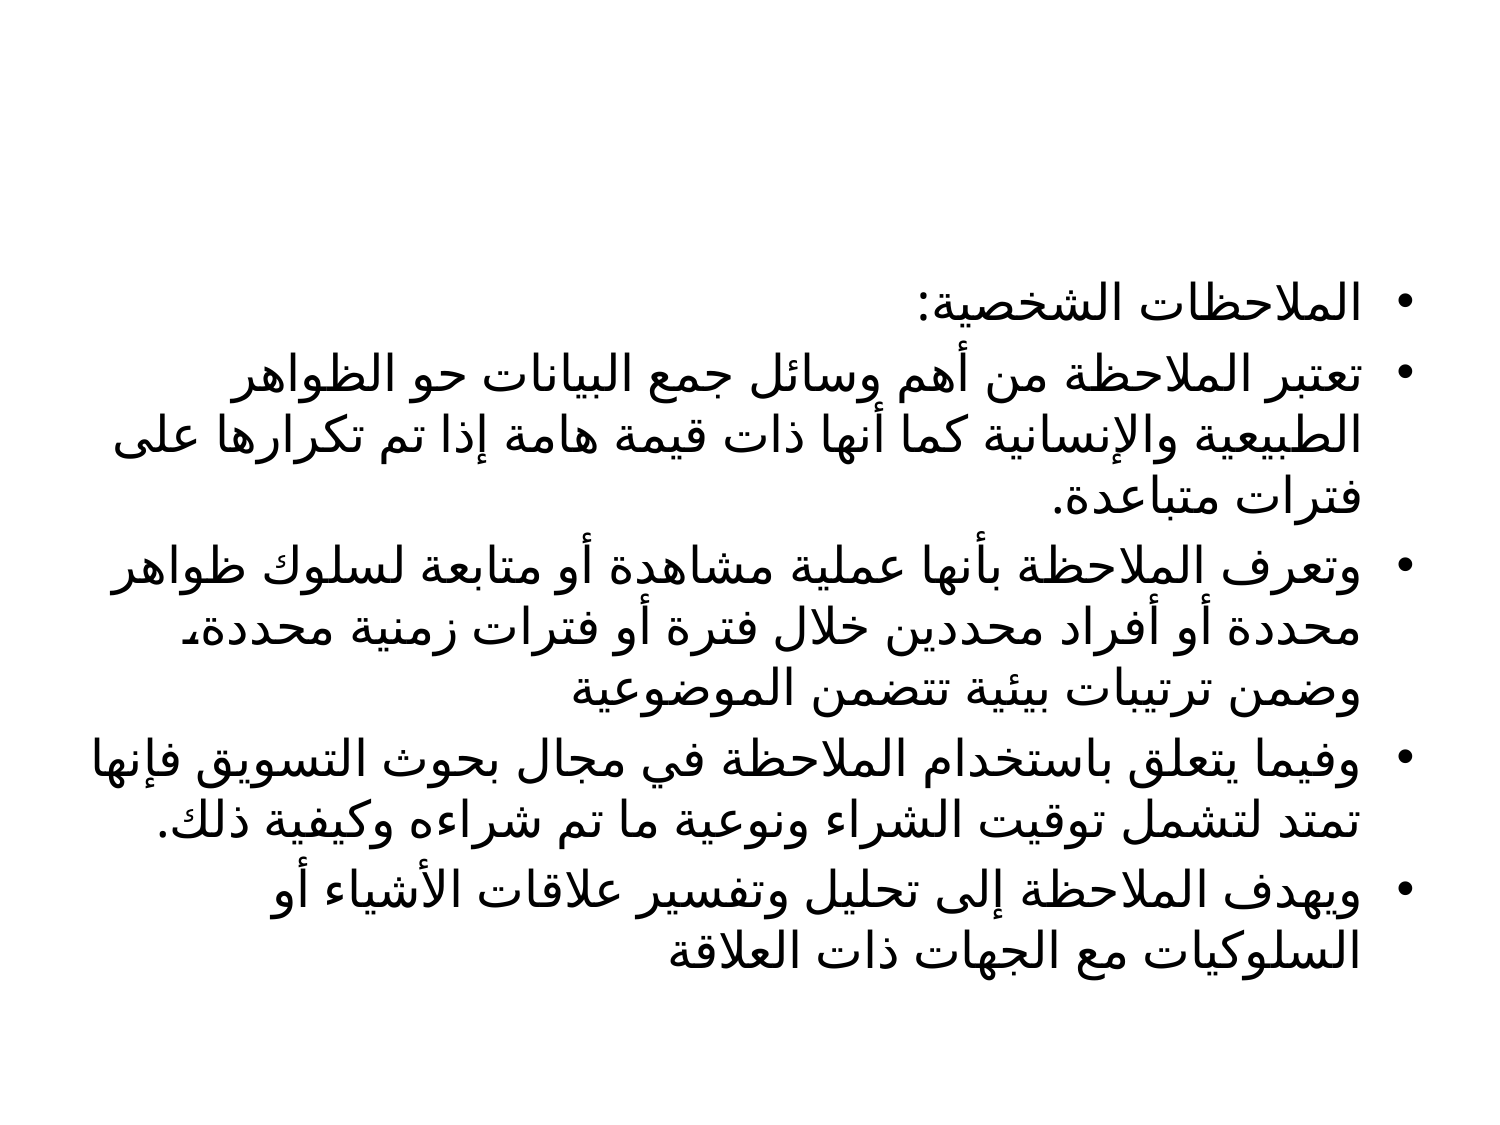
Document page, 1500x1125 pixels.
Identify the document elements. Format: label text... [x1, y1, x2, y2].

list الملاحظات الشخصية: تعتبر الملاحظة من أهم وسائل جمع البيانات حو الظواهر الطبيعية والإنسانية كما أنها ذات قيمة هامة إذا تم تكرارها على فترات متباعدة. وتعرف الملاحظة بأنها عملية مشاهدة أو متابعة لسلوك ظواهر محددة أو أفراد محددين خلال فترة أو فترات زمنية محددة، وضمن ترتيبات بيئية تتضمن الموضوعية وفيما يتعلق باستخدام الملاحظة في مجال بحوث التسويق فإنها تمتد لتشمل توقيت الشراء ونوعية ما تم شراءه وكيفية ذلك. ويهدف الملاحظة إلى تحليل وتفسير علاقات الأشياء أو السلوكيات مع الجهات ذات العلاقة [75, 262, 1425, 1005]
